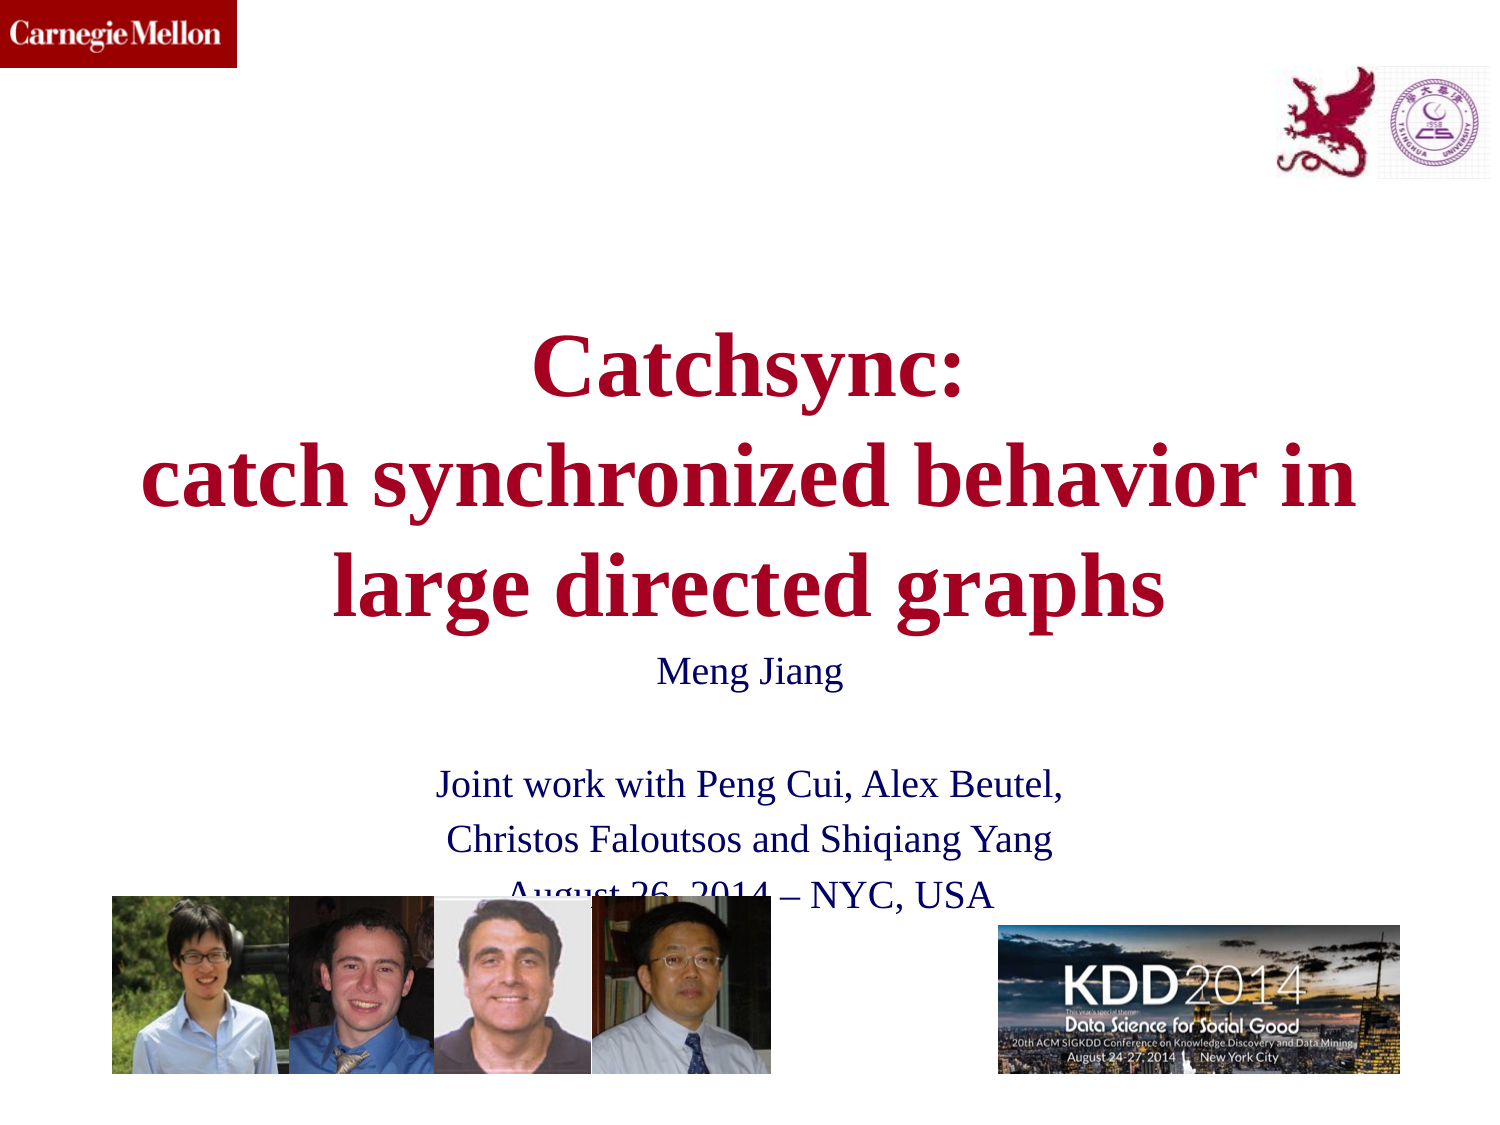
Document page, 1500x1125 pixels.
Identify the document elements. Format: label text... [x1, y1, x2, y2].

picture [112, 896, 771, 1074]
subtitle Meng Jiang Joint work with Peng Cui, Alex Beutel, Christos Faloutsos and Shiqiang Yang August 26, 2014 – NYC, USA [224, 637, 1276, 926]
title Catchsync: catch synchronized behavior in large directed graphs [112, 349, 1388, 591]
picture [1276, 66, 1491, 180]
picture [997, 925, 1400, 1074]
picture [0, 0, 237, 68]
